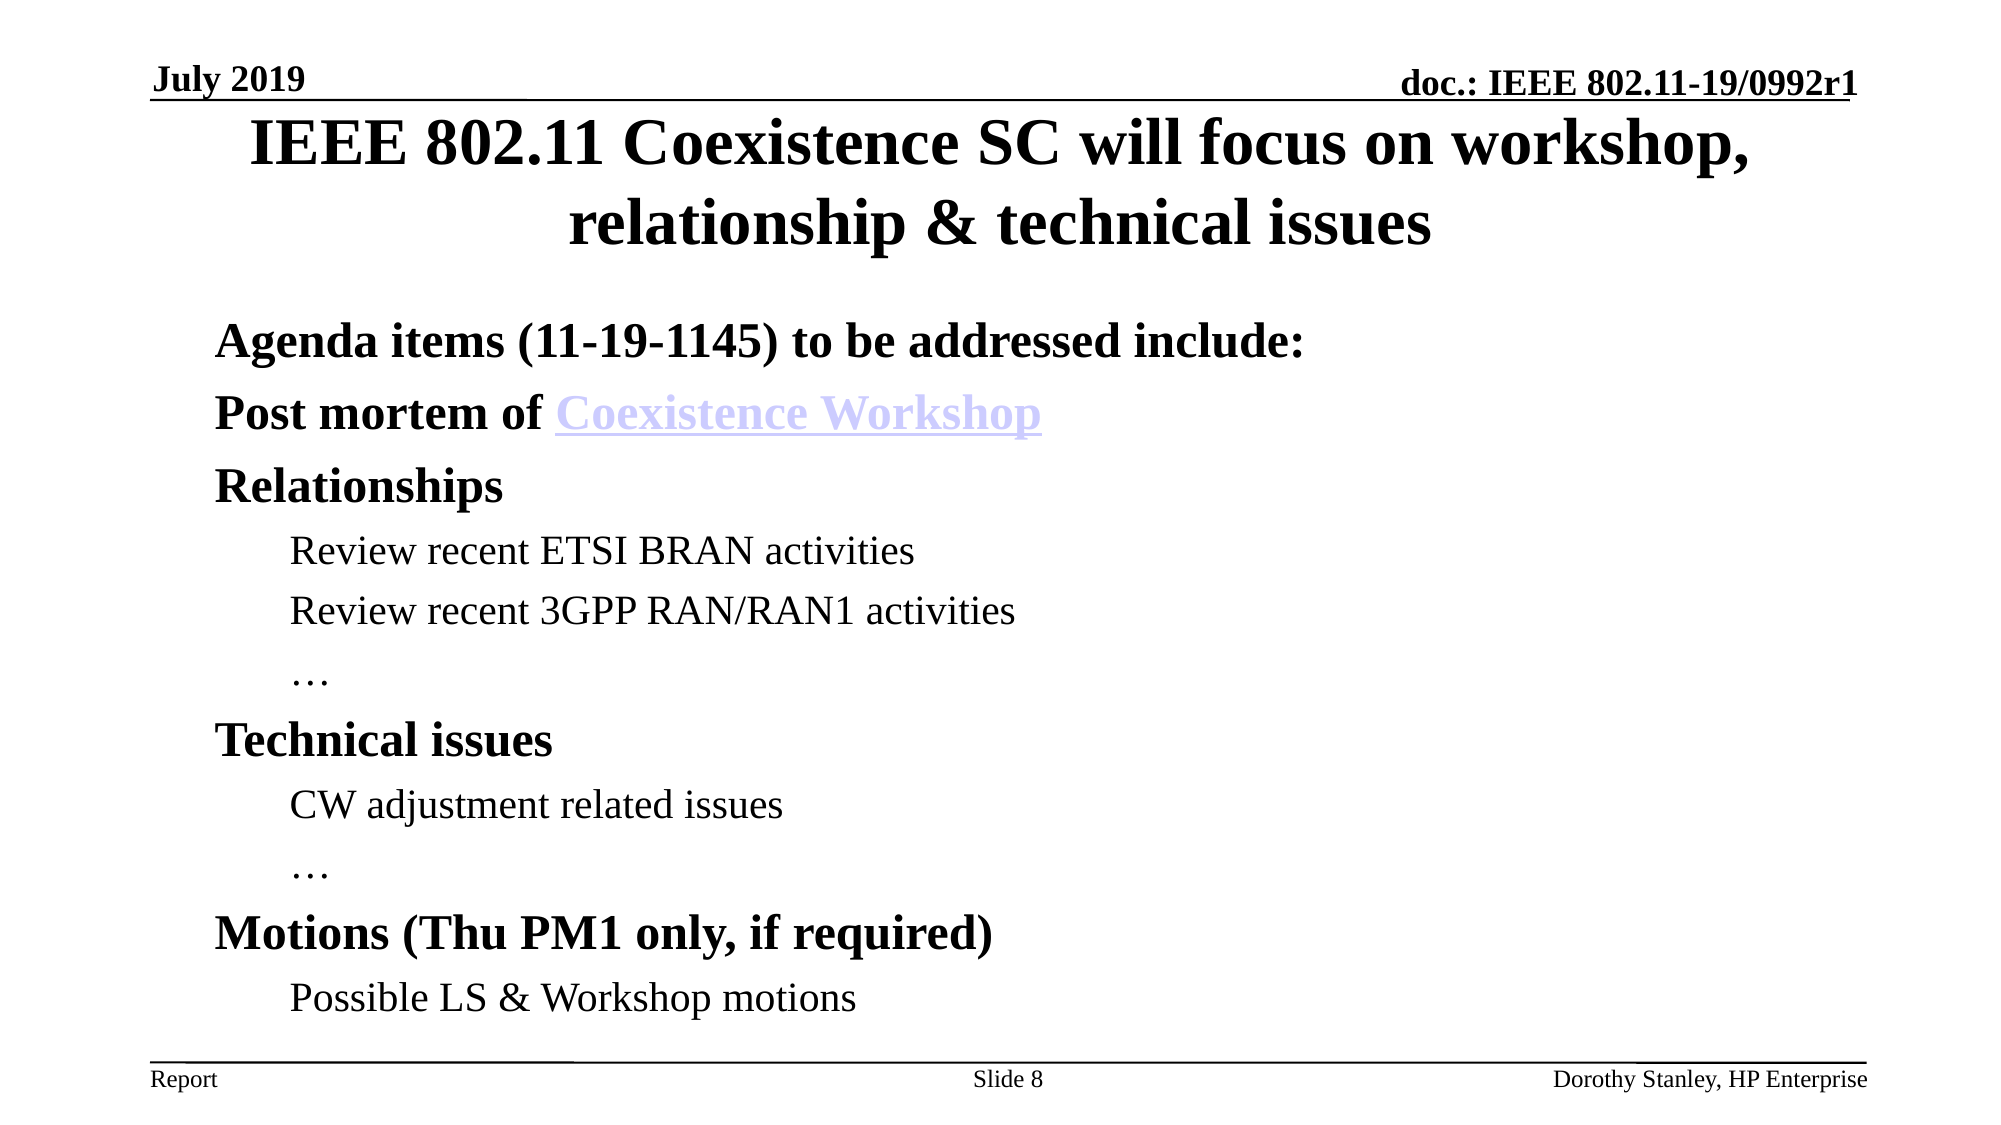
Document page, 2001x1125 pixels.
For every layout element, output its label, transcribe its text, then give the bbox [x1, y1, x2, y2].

footer Dorothy Stanley, HP Enterprise [1171, 1061, 1869, 1093]
list Agenda items (11-19-1145) to be addressed include: Post mortem of Coexistence Workshop Relationships Review recent ETSI BRAN activities Review recent 3GPP RAN/RAN1 activities … Technical issues CW adjustment related issues … Motions (Thu PM1 only, if required) Possible LS & Workshop motions [199, 299, 1800, 1038]
title IEEE 802.11 Coexistence SC will focus on workshop, relationship & technical issues [201, 102, 1800, 253]
slide_number Slide 8 [950, 1061, 1067, 1123]
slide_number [152, 54, 563, 100]
